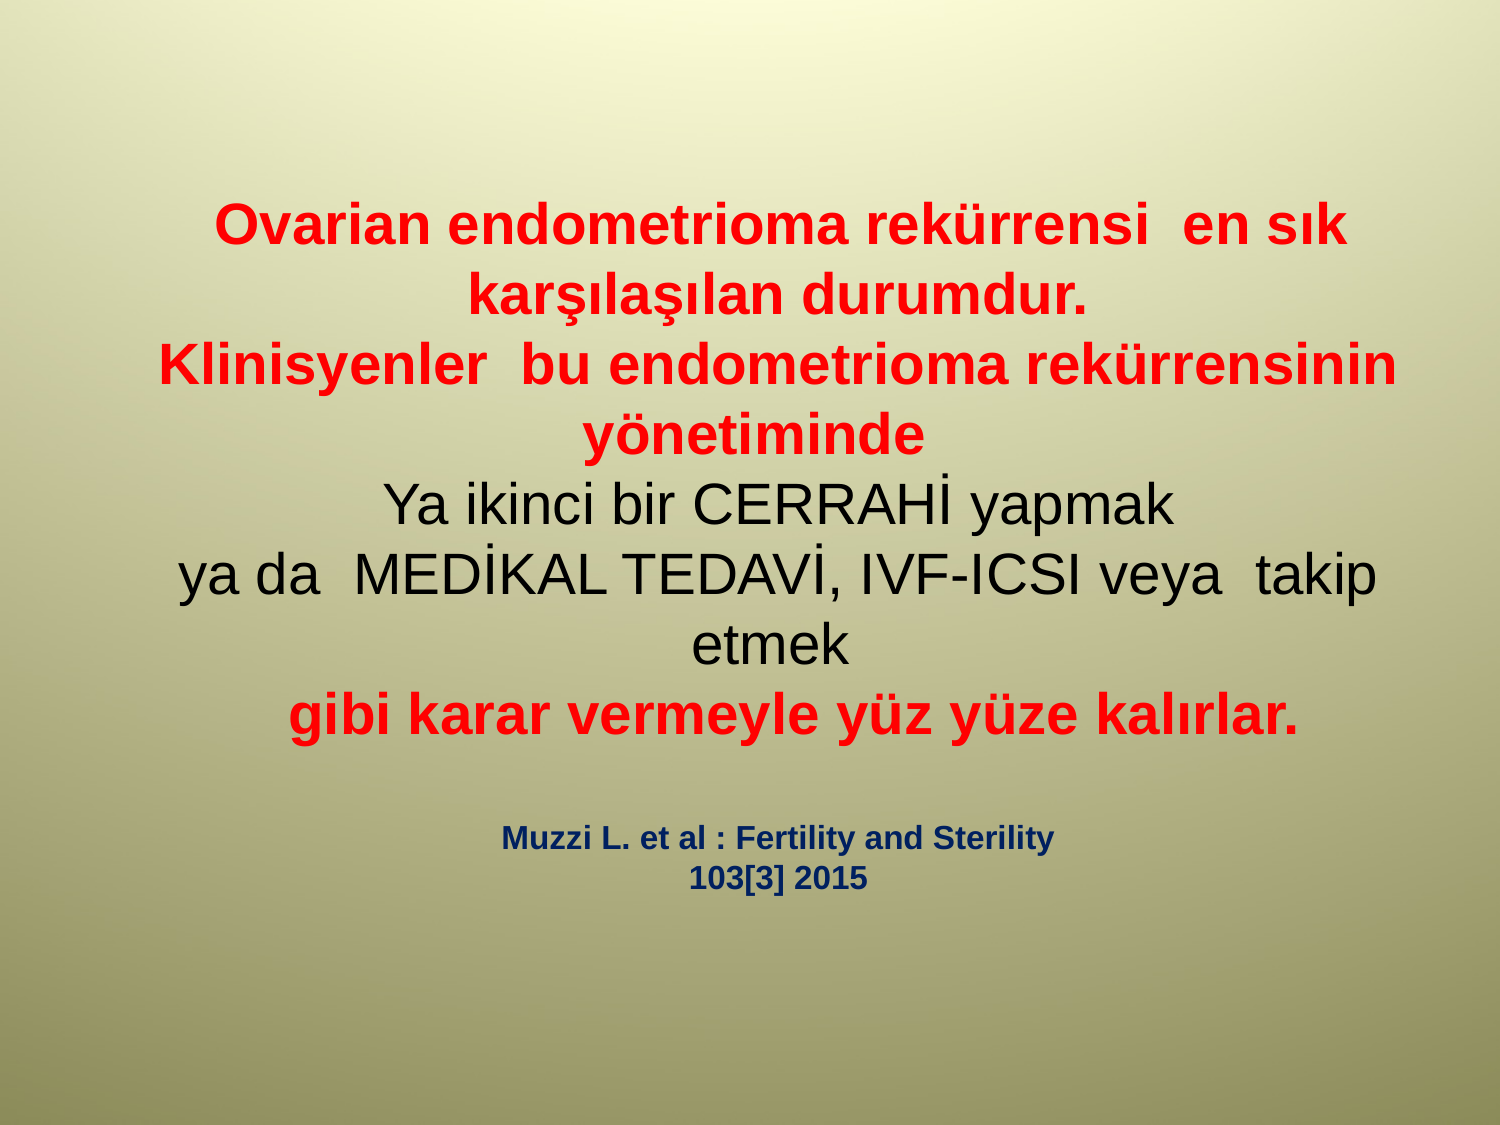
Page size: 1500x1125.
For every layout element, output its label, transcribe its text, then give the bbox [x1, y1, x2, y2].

title Ovarian endometrioma rekürrensi en sık karşılaşılan durumdur. Klinisyenler bu endometrioma rekürrensinin yönetiminde Ya ikinci bir CERRAHİ yapmak ya da MEDİKAL TEDAVİ, IVF-ICSI veya takip etmek gibi karar vermeyle yüz yüze kalırlar. Muzzi L. et al : Fertility and Sterility 103[3] 2015 [128, 187, 1429, 975]
picture [0, 0, 1500, 1125]
